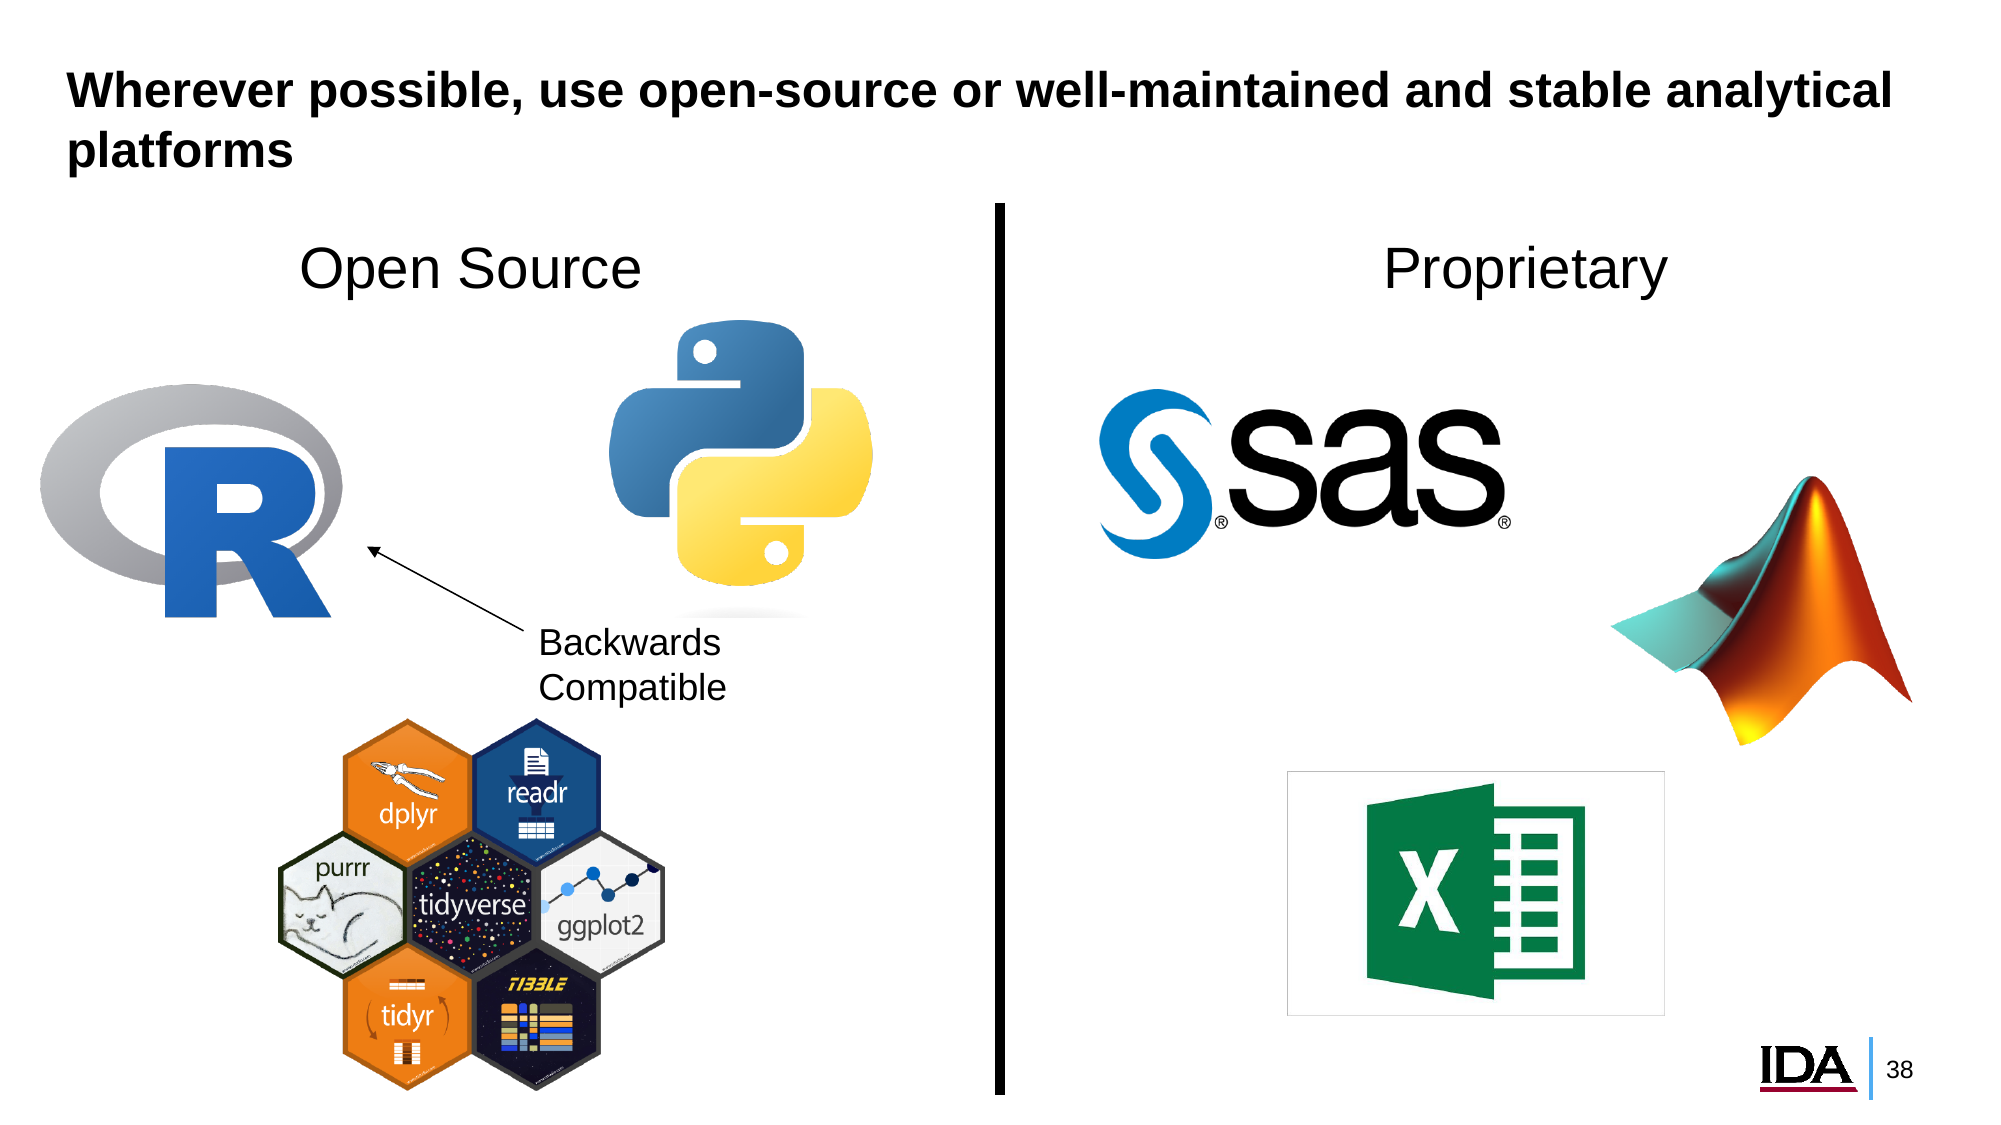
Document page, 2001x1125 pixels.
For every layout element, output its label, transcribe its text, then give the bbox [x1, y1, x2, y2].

text_box Backwards Compatible [523, 610, 842, 716]
picture [609, 320, 882, 619]
text_box Open Source [256, 222, 686, 308]
picture [278, 718, 665, 1091]
picture [40, 383, 343, 619]
picture [1610, 473, 1913, 746]
picture [1760, 1046, 1858, 1092]
title Wherever possible, use open-source or well-maintained and stable analytical platforms [51, 51, 1949, 185]
picture [1099, 389, 1511, 559]
text_box Proprietary [1311, 222, 1741, 308]
picture [1287, 771, 1665, 1016]
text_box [366, 546, 524, 632]
